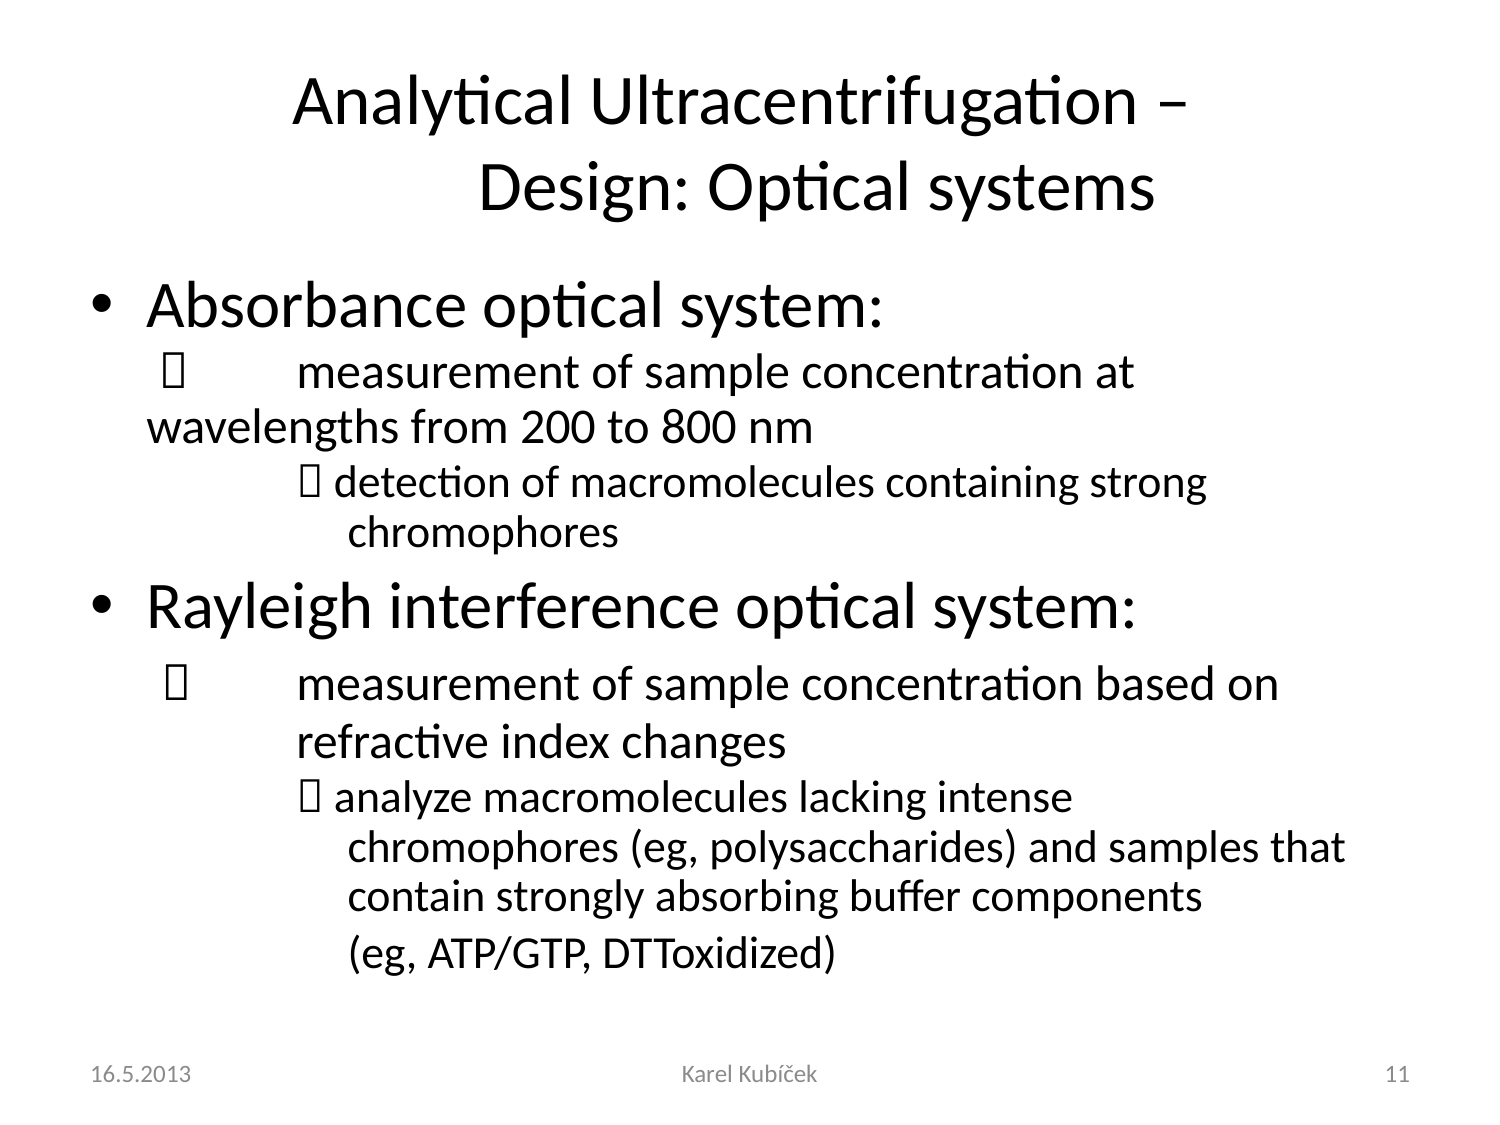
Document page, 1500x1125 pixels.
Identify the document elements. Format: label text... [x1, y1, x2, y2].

list Absorbance optical system:  measurement of sample concentration at wavelengths from 200 to 800 nm  detection of macromolecules containing strong chromophores Rayleigh interference optical system:  measurement of sample concentration based on refractive index changes  analyze macromolecules lacking intense chromophores (eg, polysaccharides) and samples that contain strongly absorbing buffer components (eg, ATP/GTP, DTToxidized) [75, 262, 1442, 1006]
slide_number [75, 1042, 425, 1103]
title Analytical Ultracentrifugation – Design: Optical systems [75, 45, 1425, 233]
slide_number 11 [1074, 1042, 1425, 1103]
footer Karel Kubíček [512, 1042, 988, 1103]
